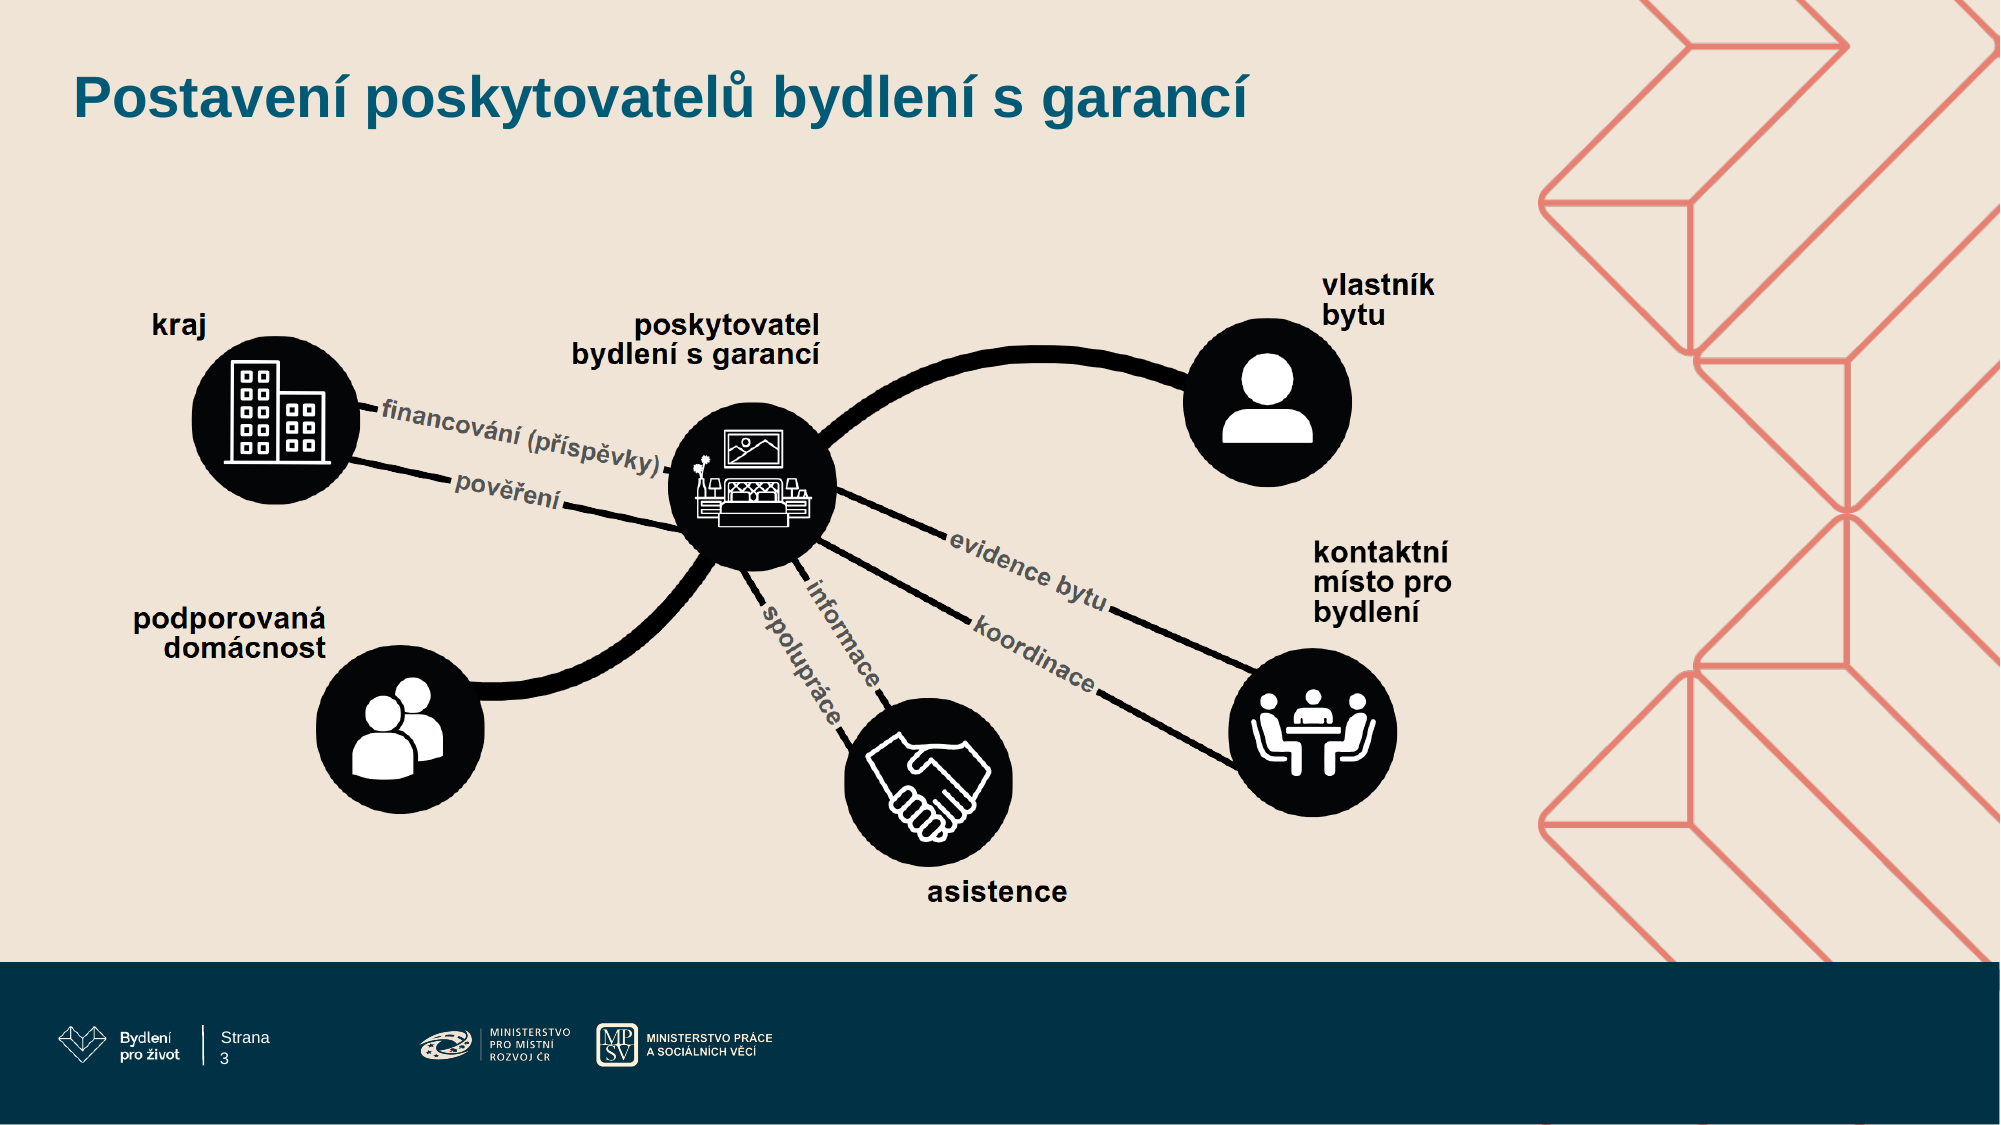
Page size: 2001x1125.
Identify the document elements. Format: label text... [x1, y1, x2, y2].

text_box 3 [195, 1040, 244, 1076]
picture [148, 1049, 157, 1059]
picture [657, 1035, 669, 1041]
picture [425, 1032, 465, 1043]
text_box [0, 962, 1538, 1125]
picture [422, 1042, 458, 1059]
picture [597, 1024, 638, 1066]
picture [121, 1032, 131, 1042]
picture [454, 1046, 464, 1055]
picture [121, 1052, 126, 1062]
picture [461, 1034, 471, 1049]
text_box Postavení poskytovatelů bydlení s garancí [58, 52, 1538, 137]
picture [1538, 0, 2000, 961]
text_box Strana [206, 1019, 340, 1054]
picture [58, 176, 1497, 961]
